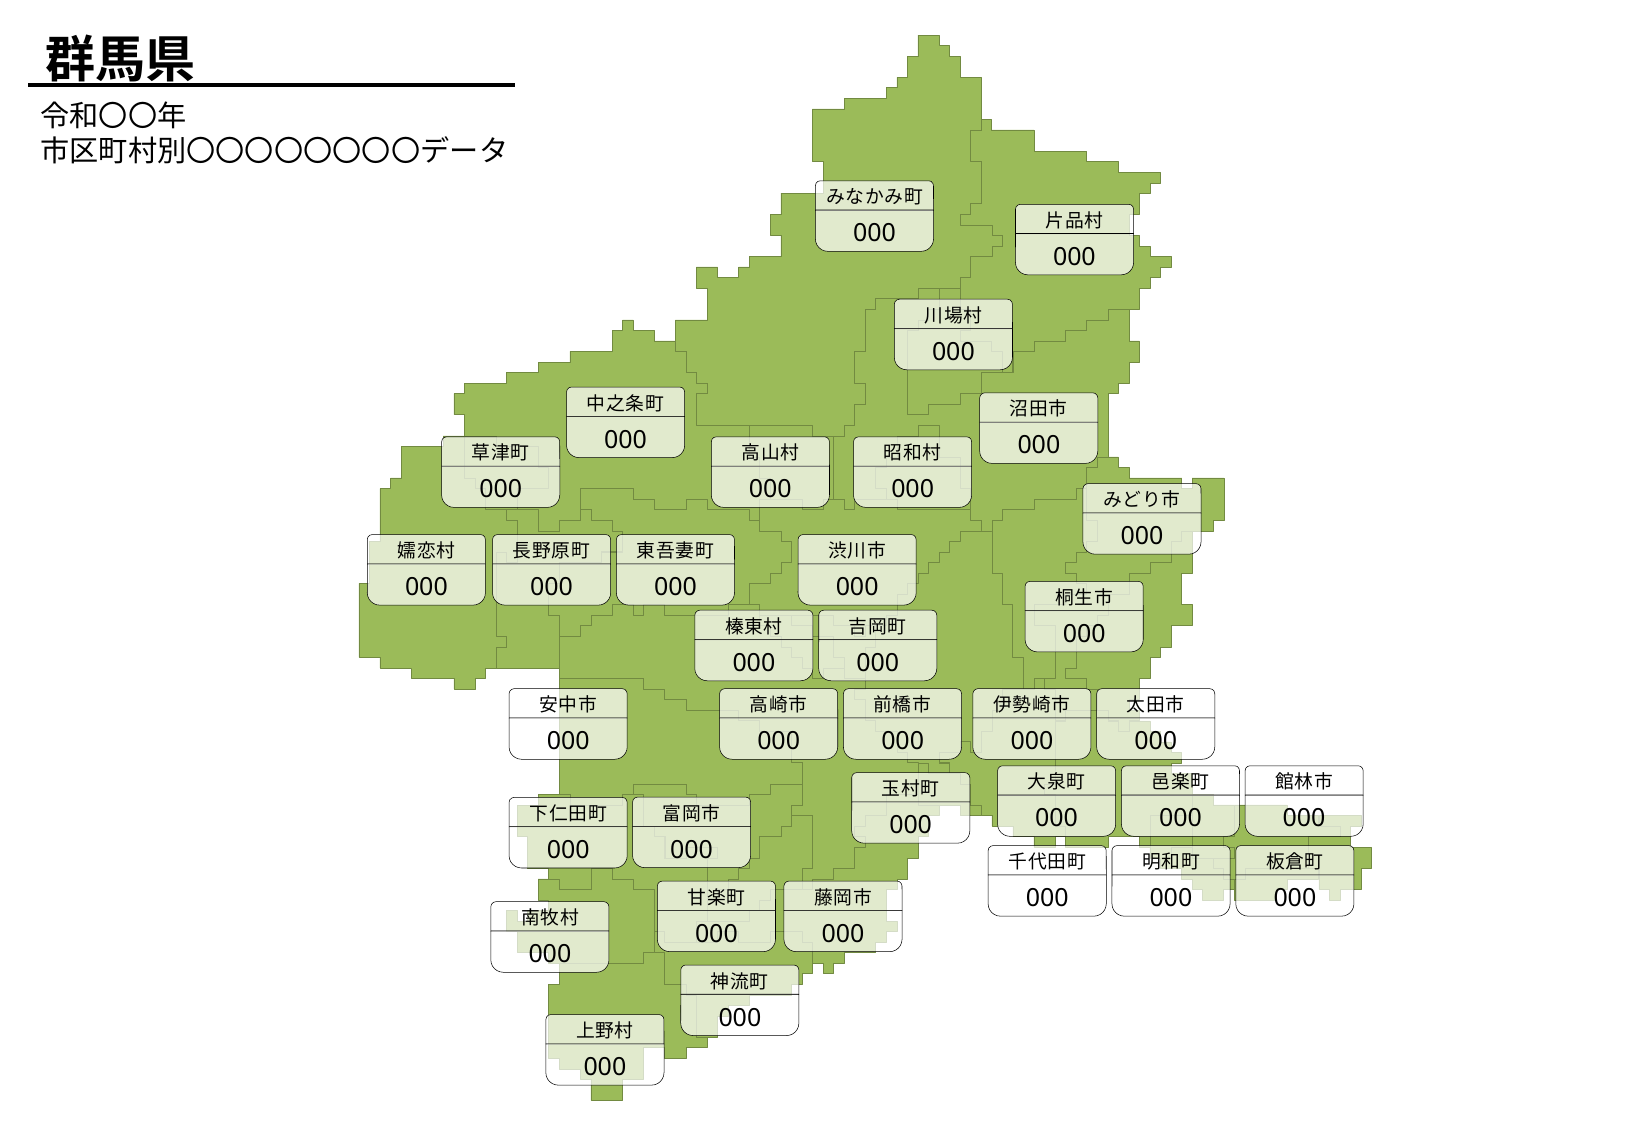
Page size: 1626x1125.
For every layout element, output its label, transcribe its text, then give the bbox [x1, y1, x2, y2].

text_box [783, 880, 903, 952]
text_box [987, 845, 1107, 917]
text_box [566, 386, 685, 458]
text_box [358, 34, 1372, 1101]
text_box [490, 901, 610, 973]
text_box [894, 299, 1013, 371]
text_box 群馬県 [30, 20, 211, 83]
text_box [508, 797, 628, 869]
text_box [492, 534, 611, 606]
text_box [1082, 483, 1202, 555]
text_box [680, 964, 800, 1036]
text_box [818, 610, 938, 682]
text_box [711, 436, 830, 508]
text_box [694, 610, 814, 682]
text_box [997, 765, 1116, 837]
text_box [1024, 581, 1144, 653]
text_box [1111, 845, 1231, 917]
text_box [972, 688, 1092, 760]
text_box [1235, 845, 1355, 917]
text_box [1096, 688, 1216, 760]
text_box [853, 436, 972, 508]
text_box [508, 688, 628, 760]
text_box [616, 534, 735, 606]
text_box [843, 688, 962, 760]
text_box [797, 534, 917, 606]
text_box 令和〇〇年 市区町村別〇〇〇〇〇〇〇〇データ [25, 89, 353, 175]
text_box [851, 772, 971, 844]
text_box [367, 534, 486, 606]
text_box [815, 180, 934, 252]
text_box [719, 688, 838, 760]
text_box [1244, 765, 1364, 837]
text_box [1015, 204, 1134, 276]
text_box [632, 796, 751, 868]
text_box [545, 1014, 665, 1086]
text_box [657, 880, 776, 952]
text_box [1121, 765, 1240, 837]
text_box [441, 436, 560, 508]
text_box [979, 392, 1099, 464]
